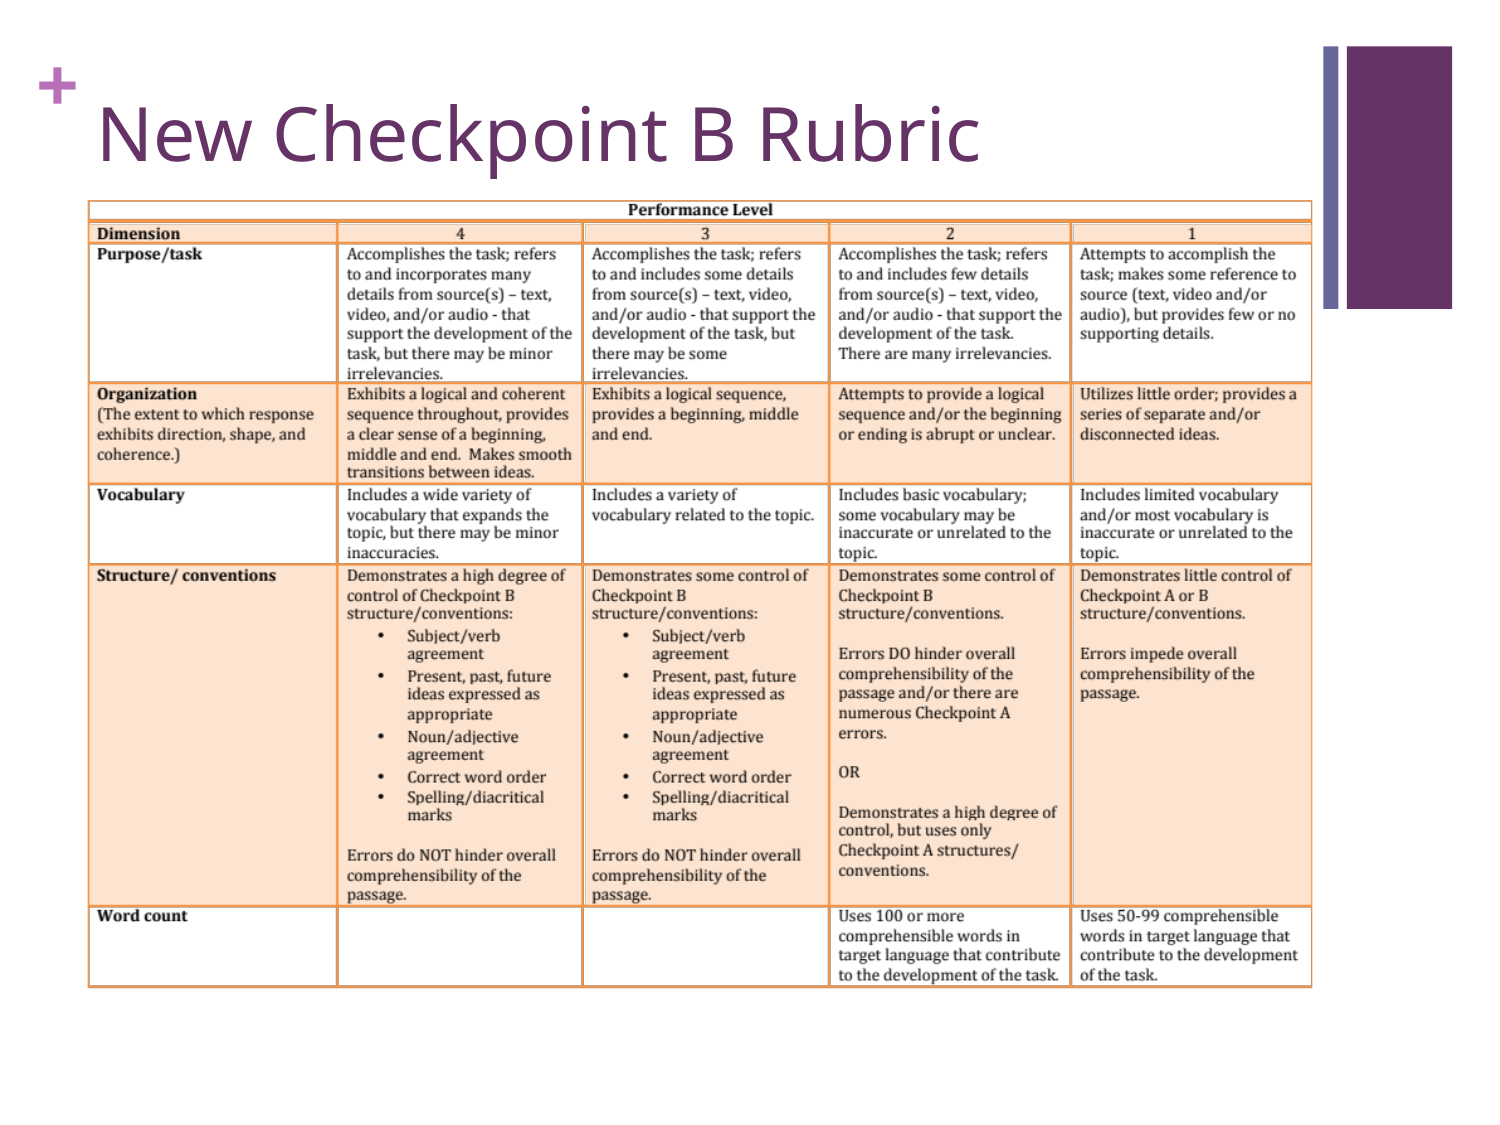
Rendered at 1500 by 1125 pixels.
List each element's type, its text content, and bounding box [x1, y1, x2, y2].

title New Checkpoint B Rubric [81, 79, 1322, 263]
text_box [86, 199, 1313, 1029]
